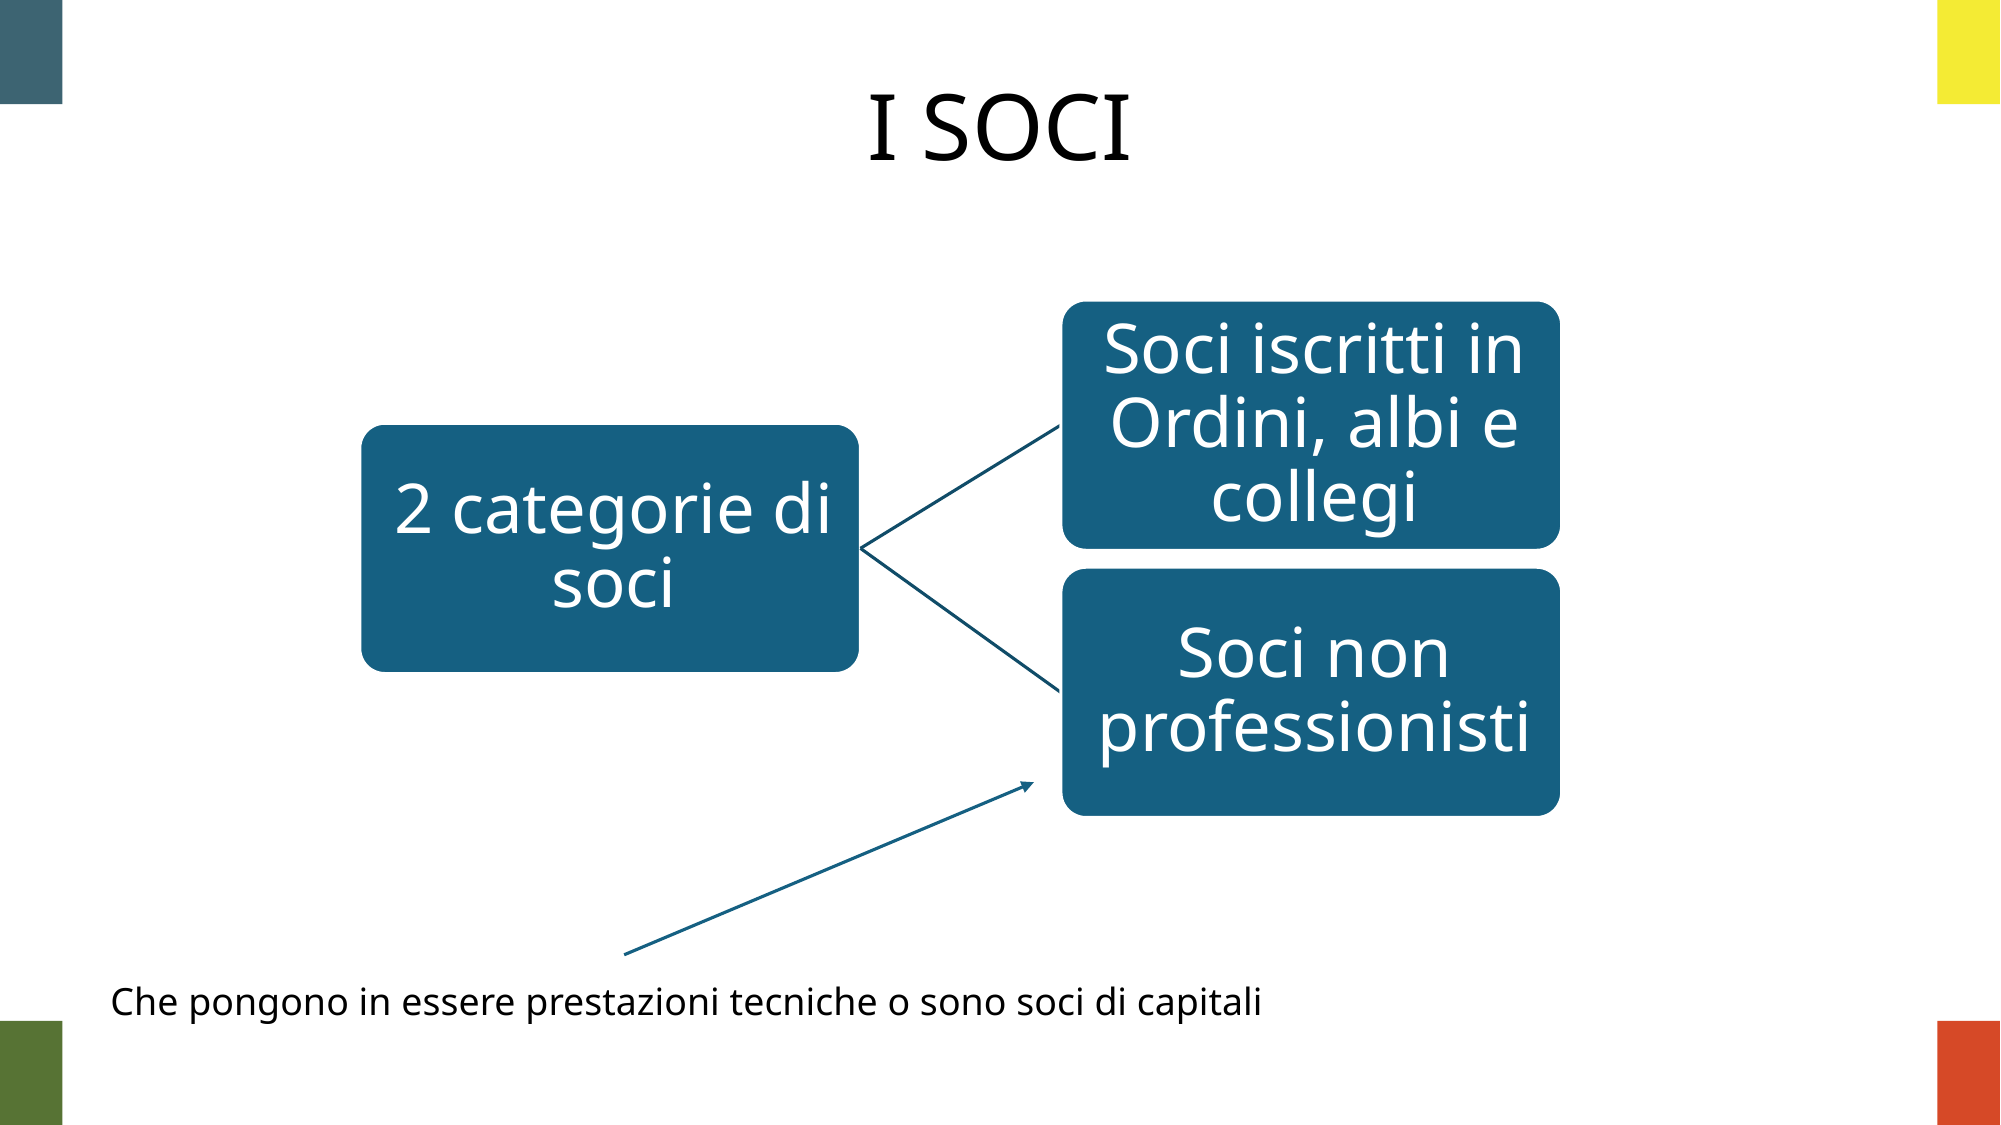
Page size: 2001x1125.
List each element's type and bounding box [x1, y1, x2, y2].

text_box [0, 0, 2000, 1125]
